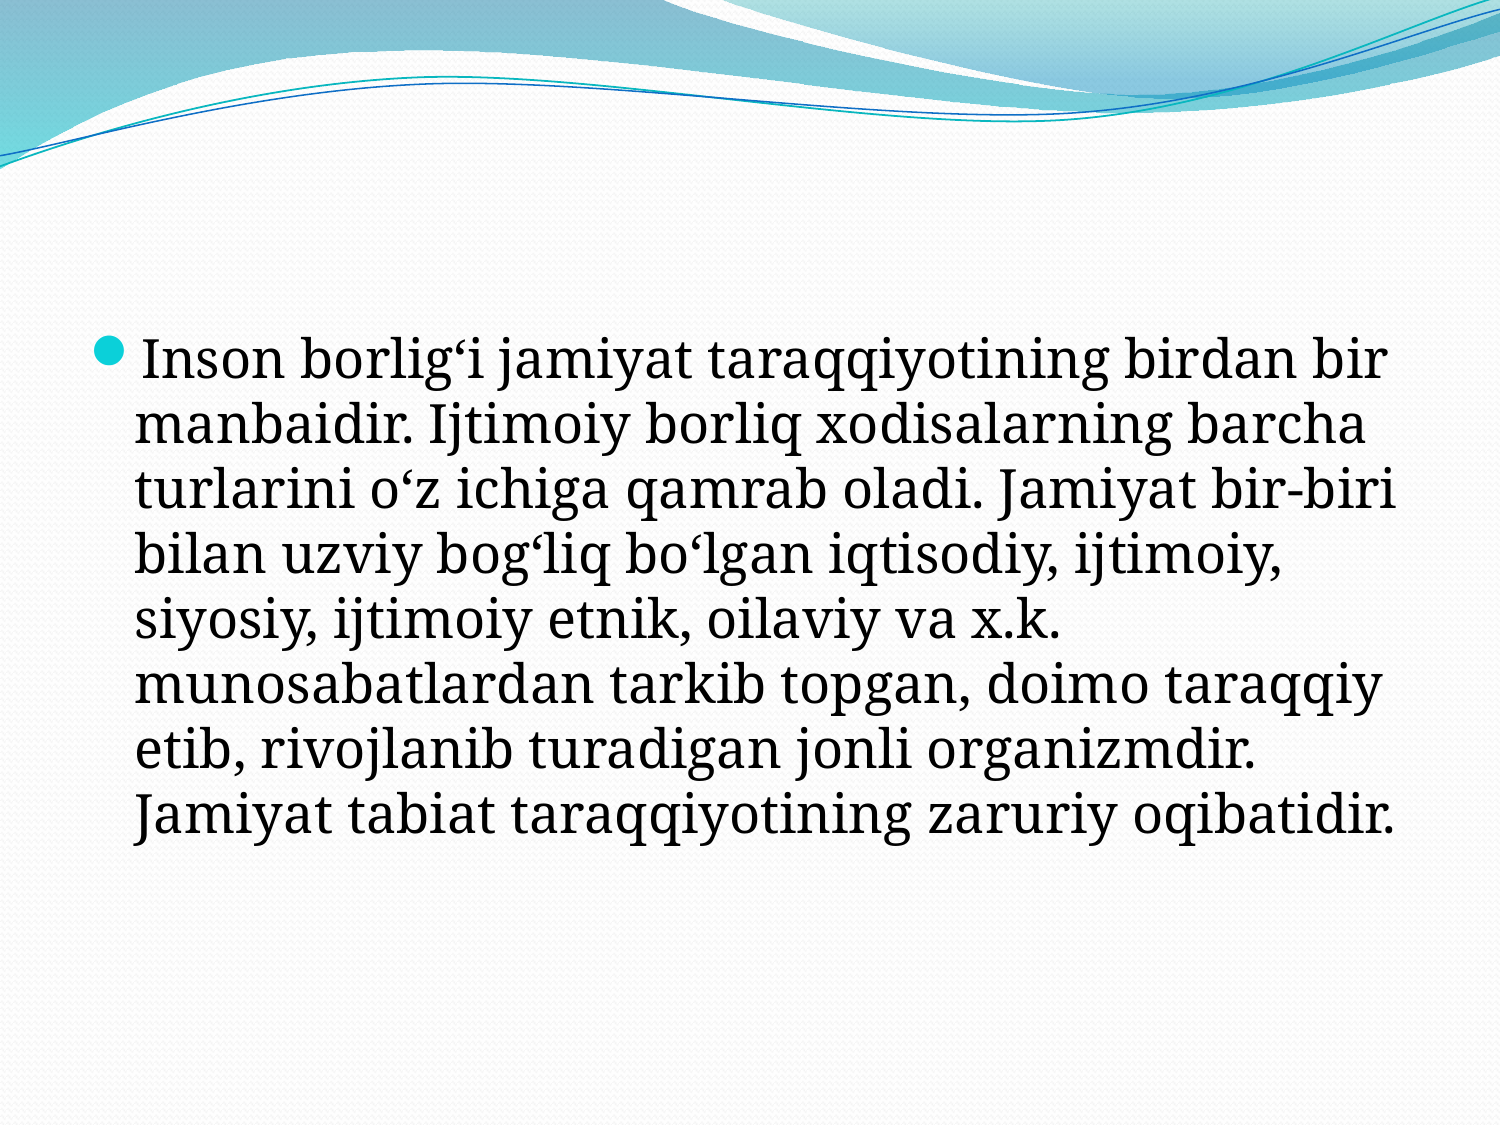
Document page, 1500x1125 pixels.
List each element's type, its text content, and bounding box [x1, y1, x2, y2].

list Inson borlig‘i jamiyat taraqqiyotining birdan bir manbaidir. Ijtimoiy borliq xodisalarning barcha turlarini o‘z ichiga qamrab oladi. Jamiyat bir-biri bilan uzviy bog‘liq bo‘lgan iqtisodiy, ijtimoiy, siyosiy, ijtimoiy etnik, oilaviy va x.k. munosabatlardan tarkib topgan, doimo taraqqiy etib, rivojlanib turadigan jonli organizmdir. Jamiyat tabiat taraqqiyotining zaruriy oqibatidir. [75, 317, 1425, 1038]
